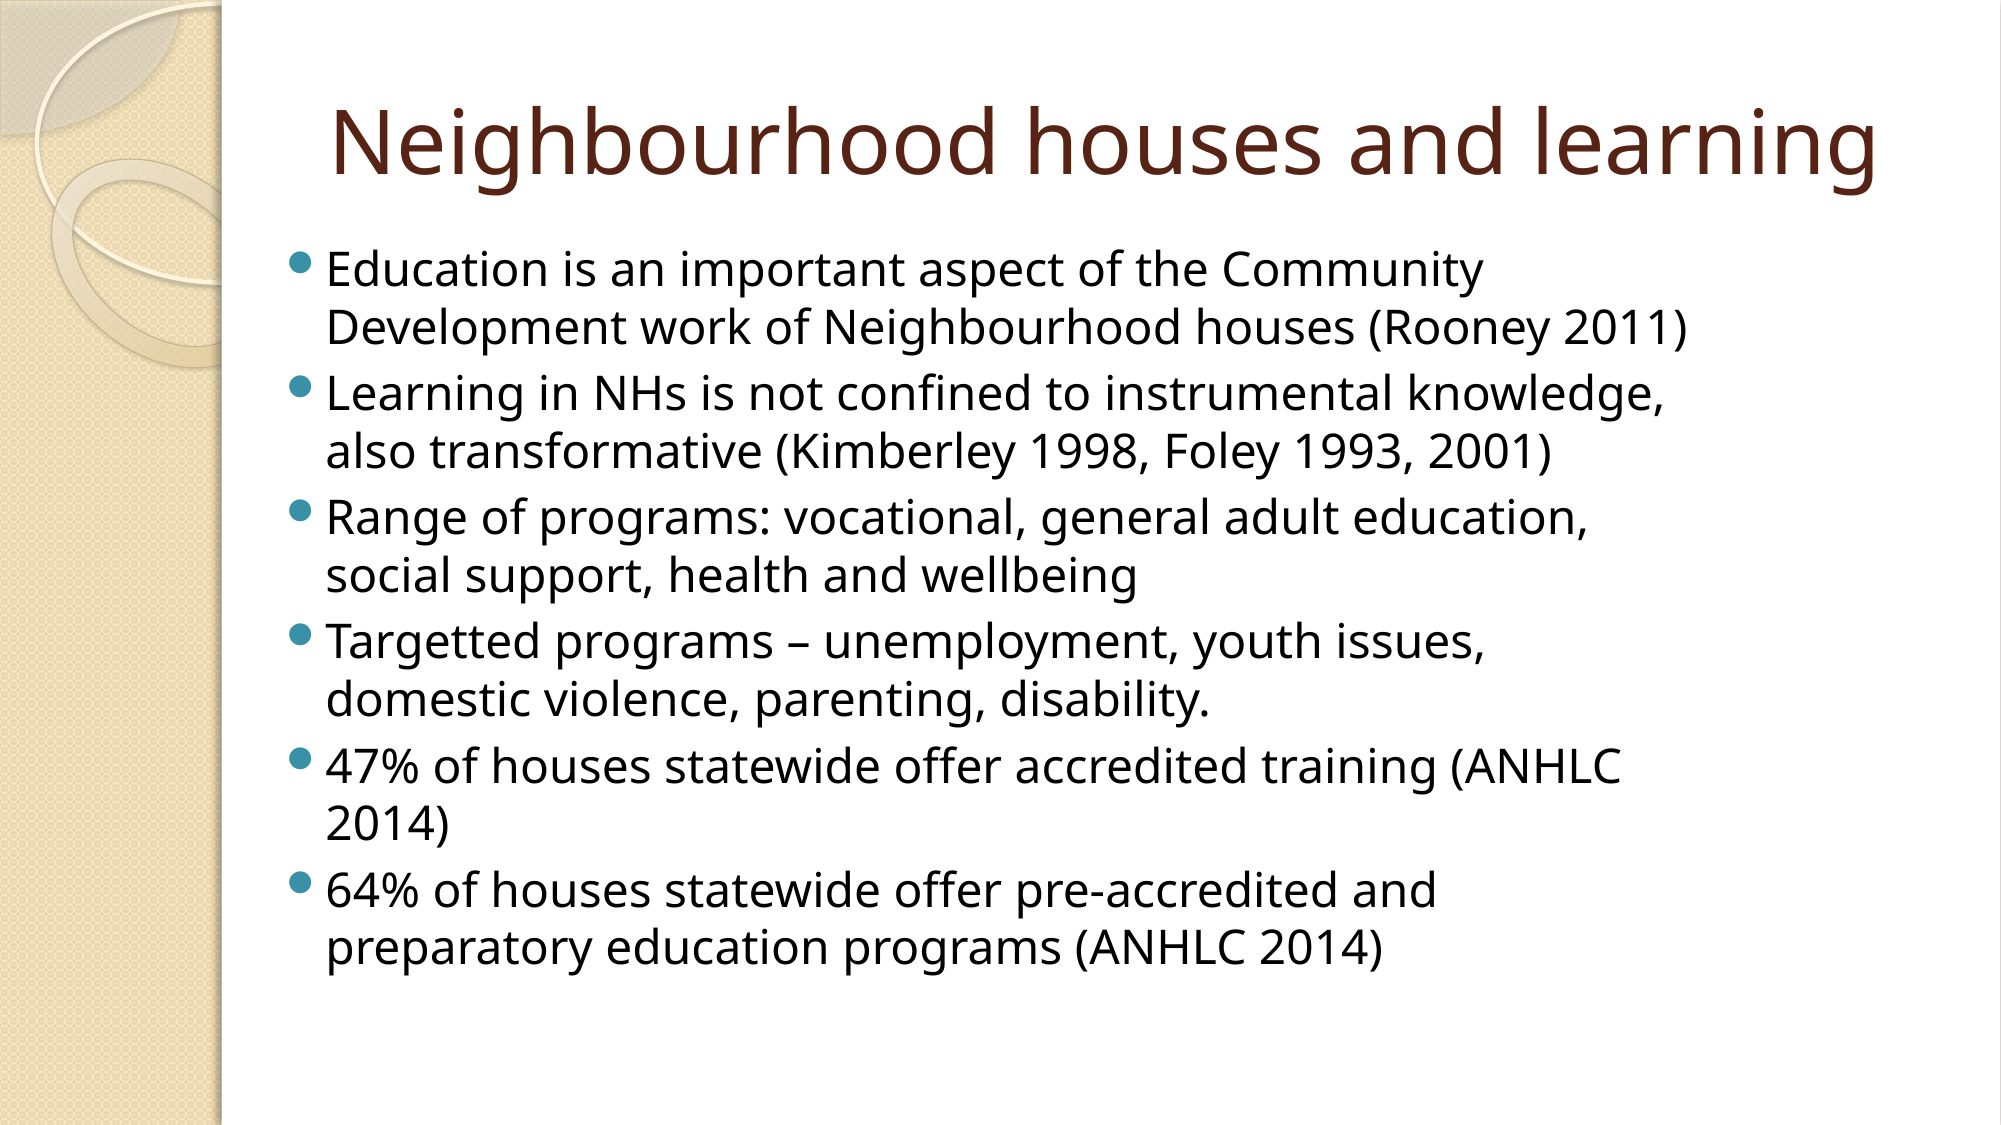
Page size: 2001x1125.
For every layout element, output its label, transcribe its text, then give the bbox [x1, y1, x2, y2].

title Neighbourhood houses and learning [313, 45, 1954, 233]
list Education is an important aspect of the Community Development work of Neighbourhood houses (Rooney 2011) Learning in NHs is not confined to instrumental knowledge, also transformative (Kimberley 1998, Foley 1993, 2001) Range of programs: vocational, general adult education, social support, health and wellbeing Targetted programs – unemployment, youth issues, domestic violence, parenting, disability. 47% of houses statewide offer accredited training (ANHLC 2014) 64% of houses statewide offer pre-accredited and preparatory education programs (ANHLC 2014) [259, 231, 1721, 1031]
